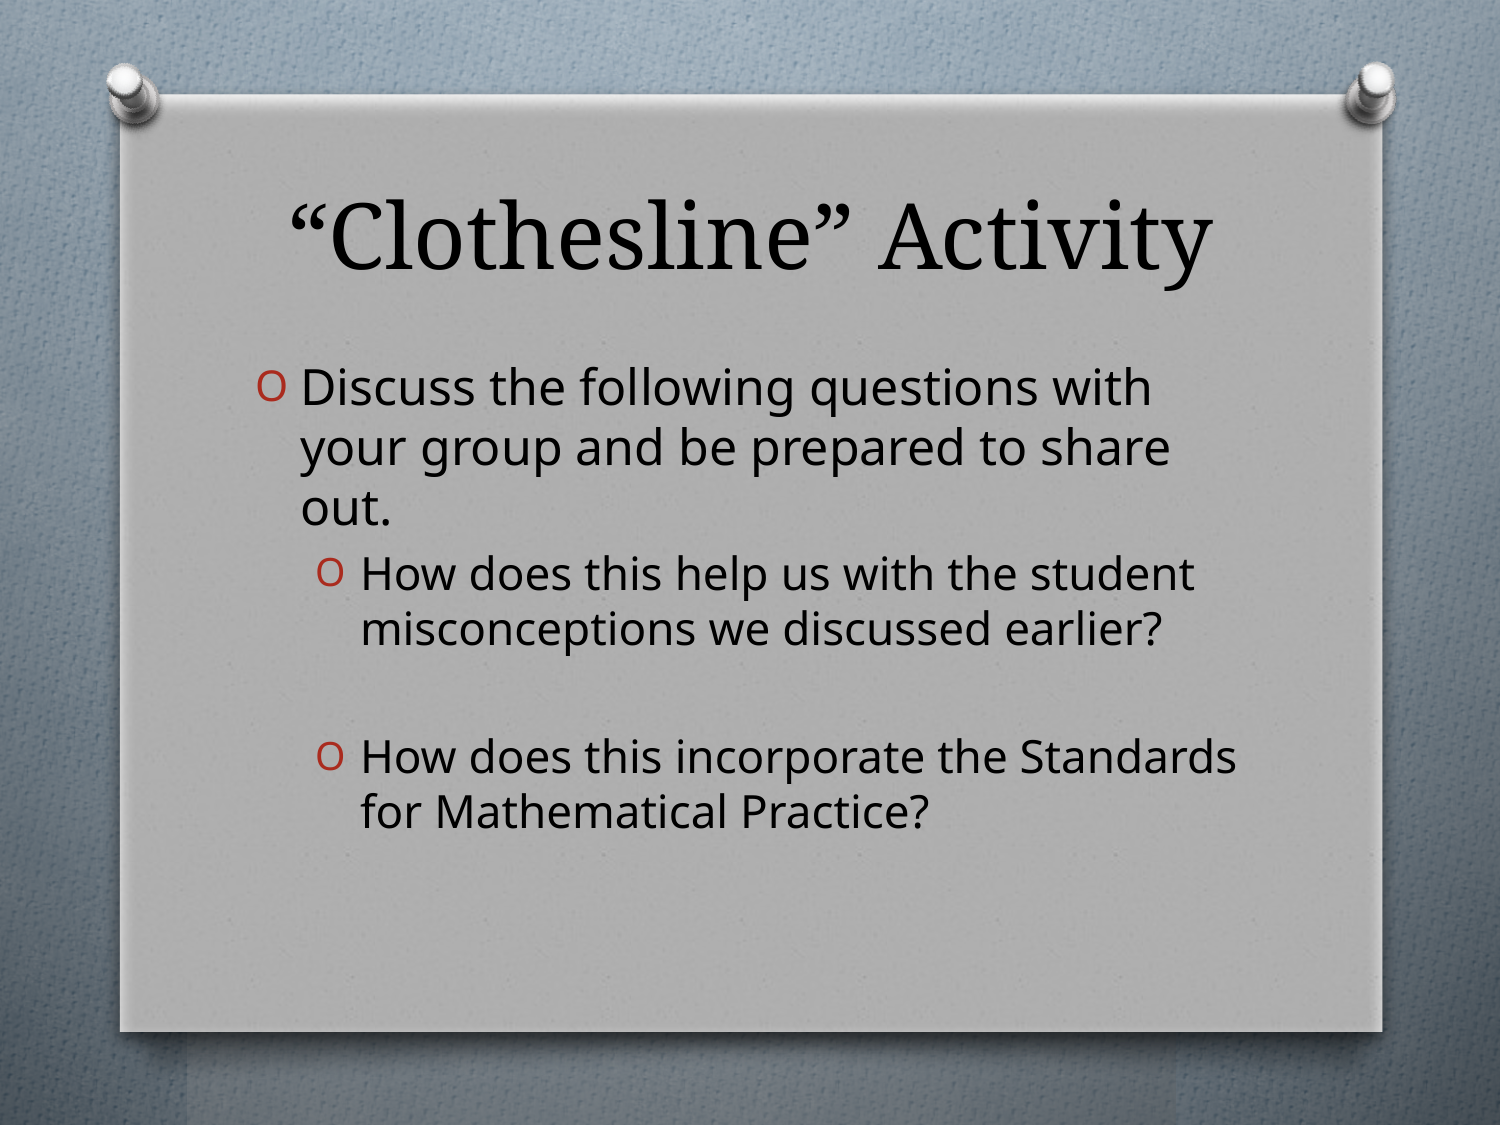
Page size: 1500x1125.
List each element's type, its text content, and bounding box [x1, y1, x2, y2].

title “Clothesline” Activity [179, 134, 1323, 332]
list Discuss the following questions with your group and be prepared to share out. How does this help us with the student misconceptions we discussed earlier? How does this incorporate the Standards for Mathematical Practice? [240, 347, 1257, 939]
picture [75, 29, 198, 153]
picture [1317, 35, 1439, 156]
